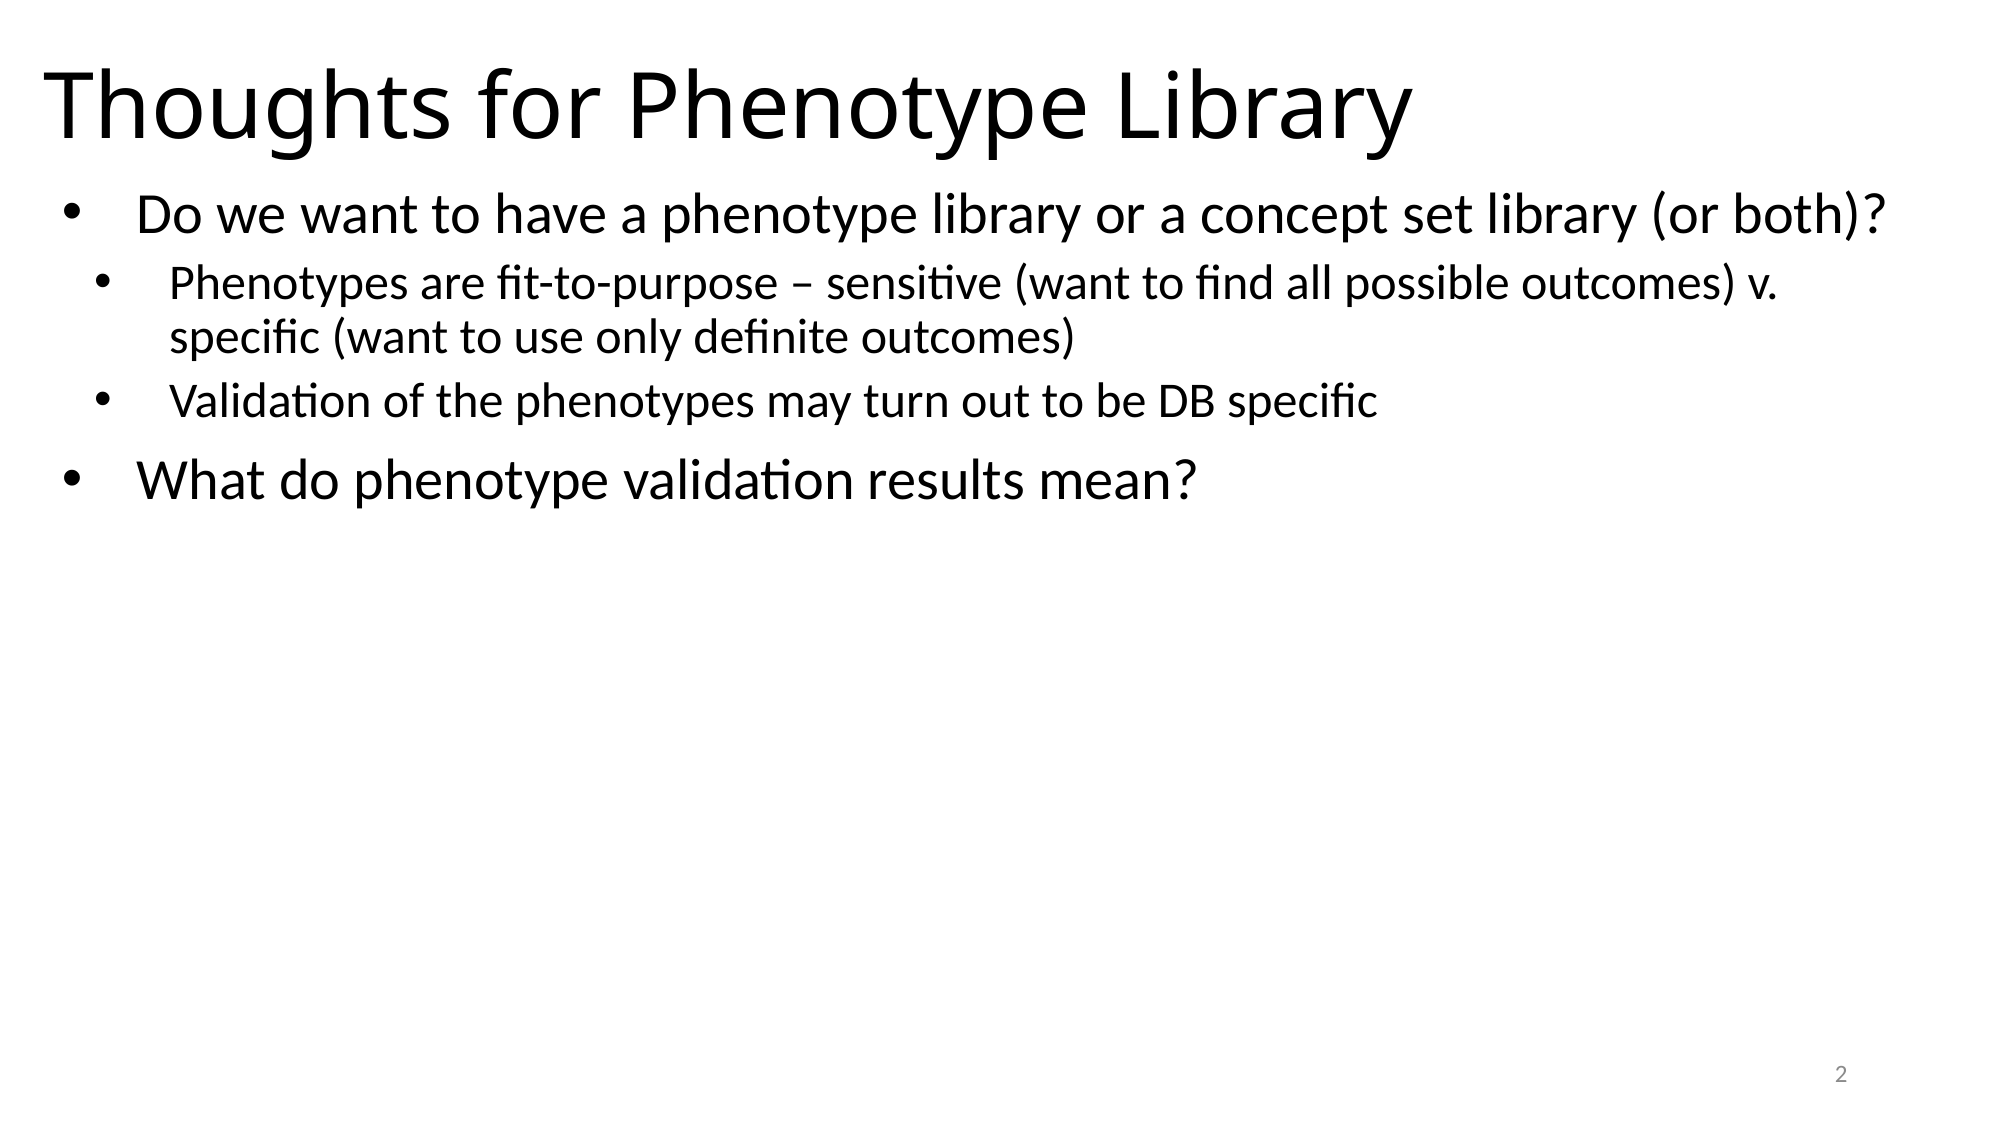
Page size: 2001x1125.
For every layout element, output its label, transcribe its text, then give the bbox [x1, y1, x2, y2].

slide_number 2 [1412, 1042, 1863, 1103]
title Thoughts for Phenotype Library [28, 0, 1754, 218]
list Do we want to have a phenotype library or a concept set library (or both)? Phenotypes are fit-to-purpose – sensitive (want to find all possible outcomes) v. specific (want to use only definite outcomes) Validation of the phenotypes may turn out to be DB specific What do phenotype validation results mean? [46, 175, 1954, 600]
